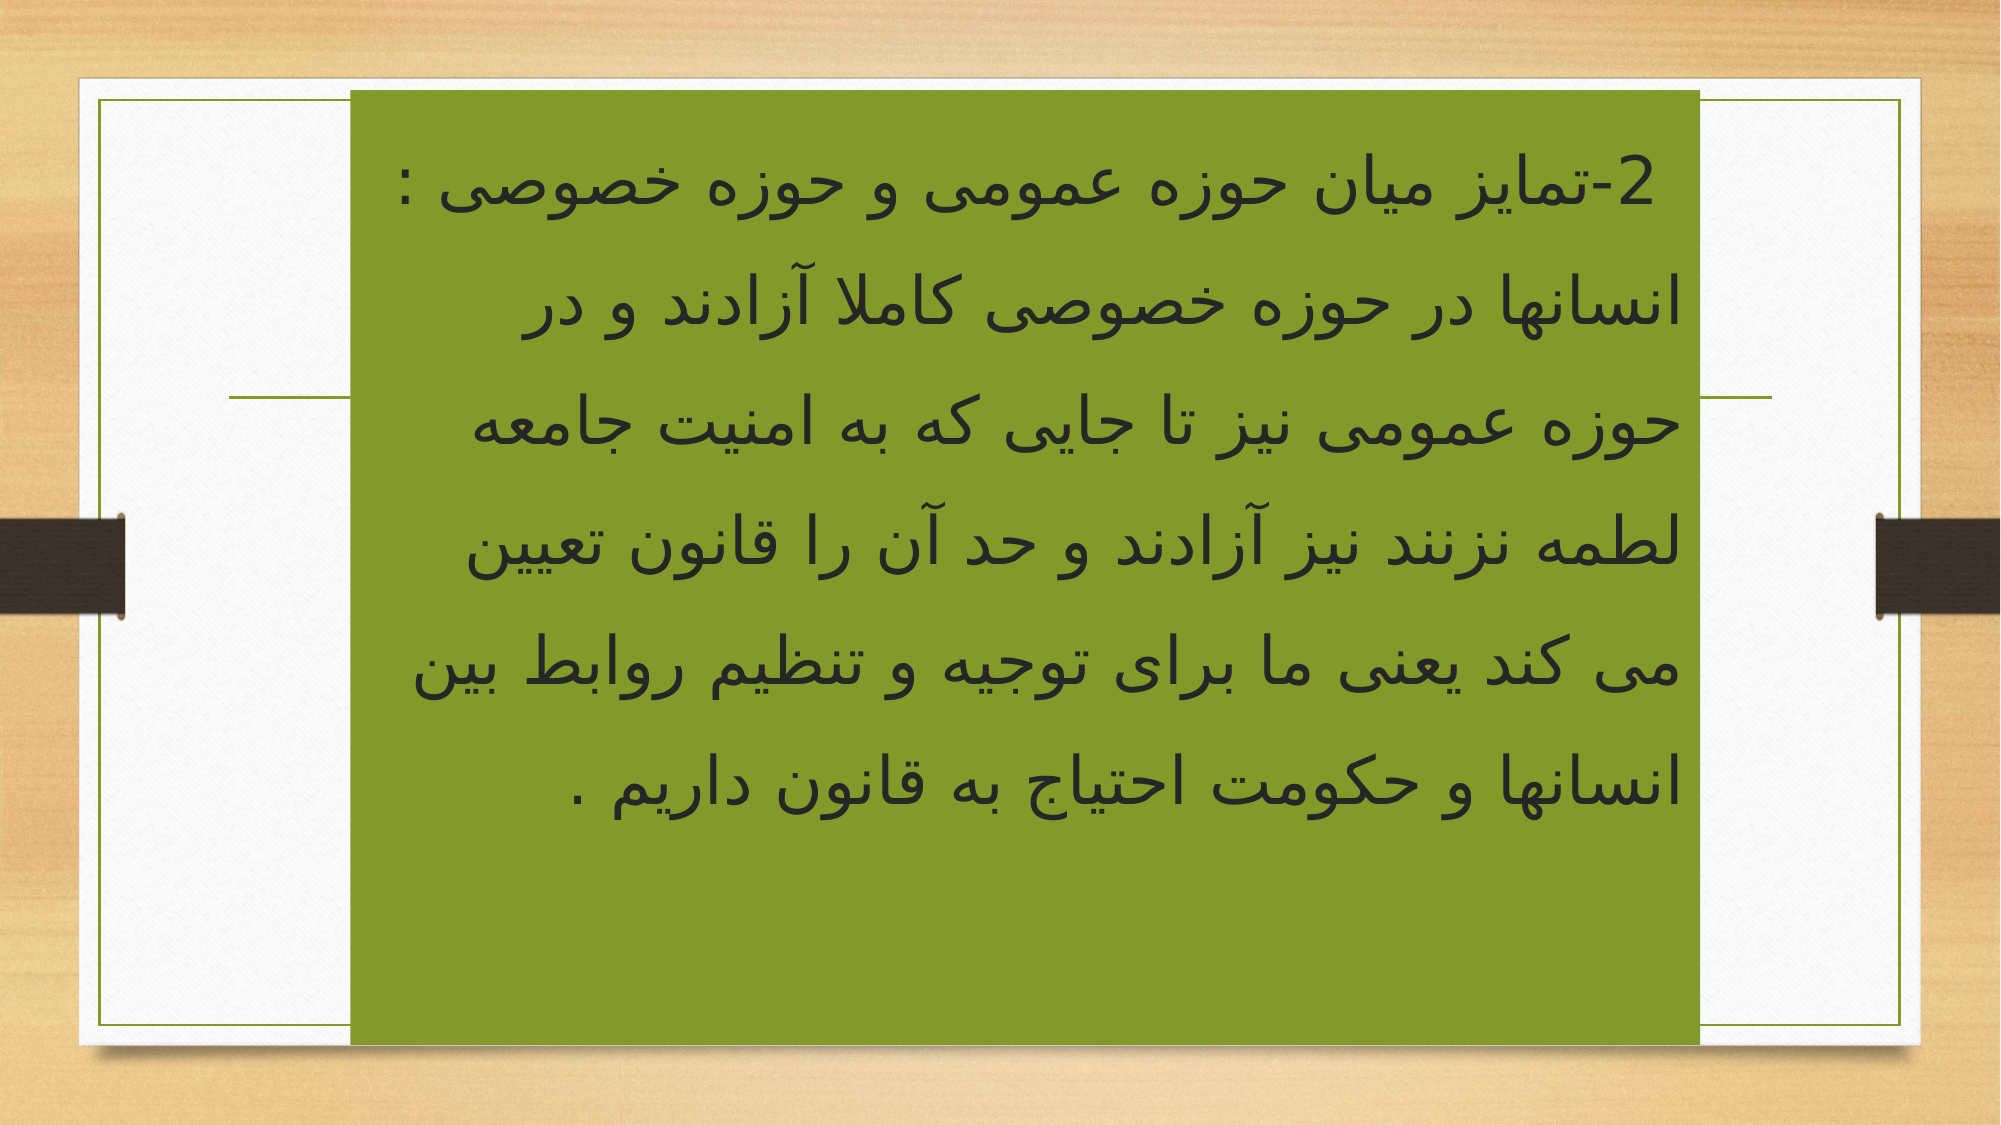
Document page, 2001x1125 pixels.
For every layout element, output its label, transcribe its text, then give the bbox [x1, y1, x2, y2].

list 2-تمایز میان حوزه عمومی و حوزه خصوصی : انسانها در حوزه خصوصی کاملا آزادند و در حوزه عمومی نیز تا جایی که به امنیت جامعه لطمه نزنند نیز آزادند و حد آن را قانون تعیین می کند یعنی ما برای توجیه و تنظیم روابط بین انسانها و حکومت احتیاج به قانون داریم . [350, 90, 1701, 1045]
picture [0, 0, 2001, 1125]
